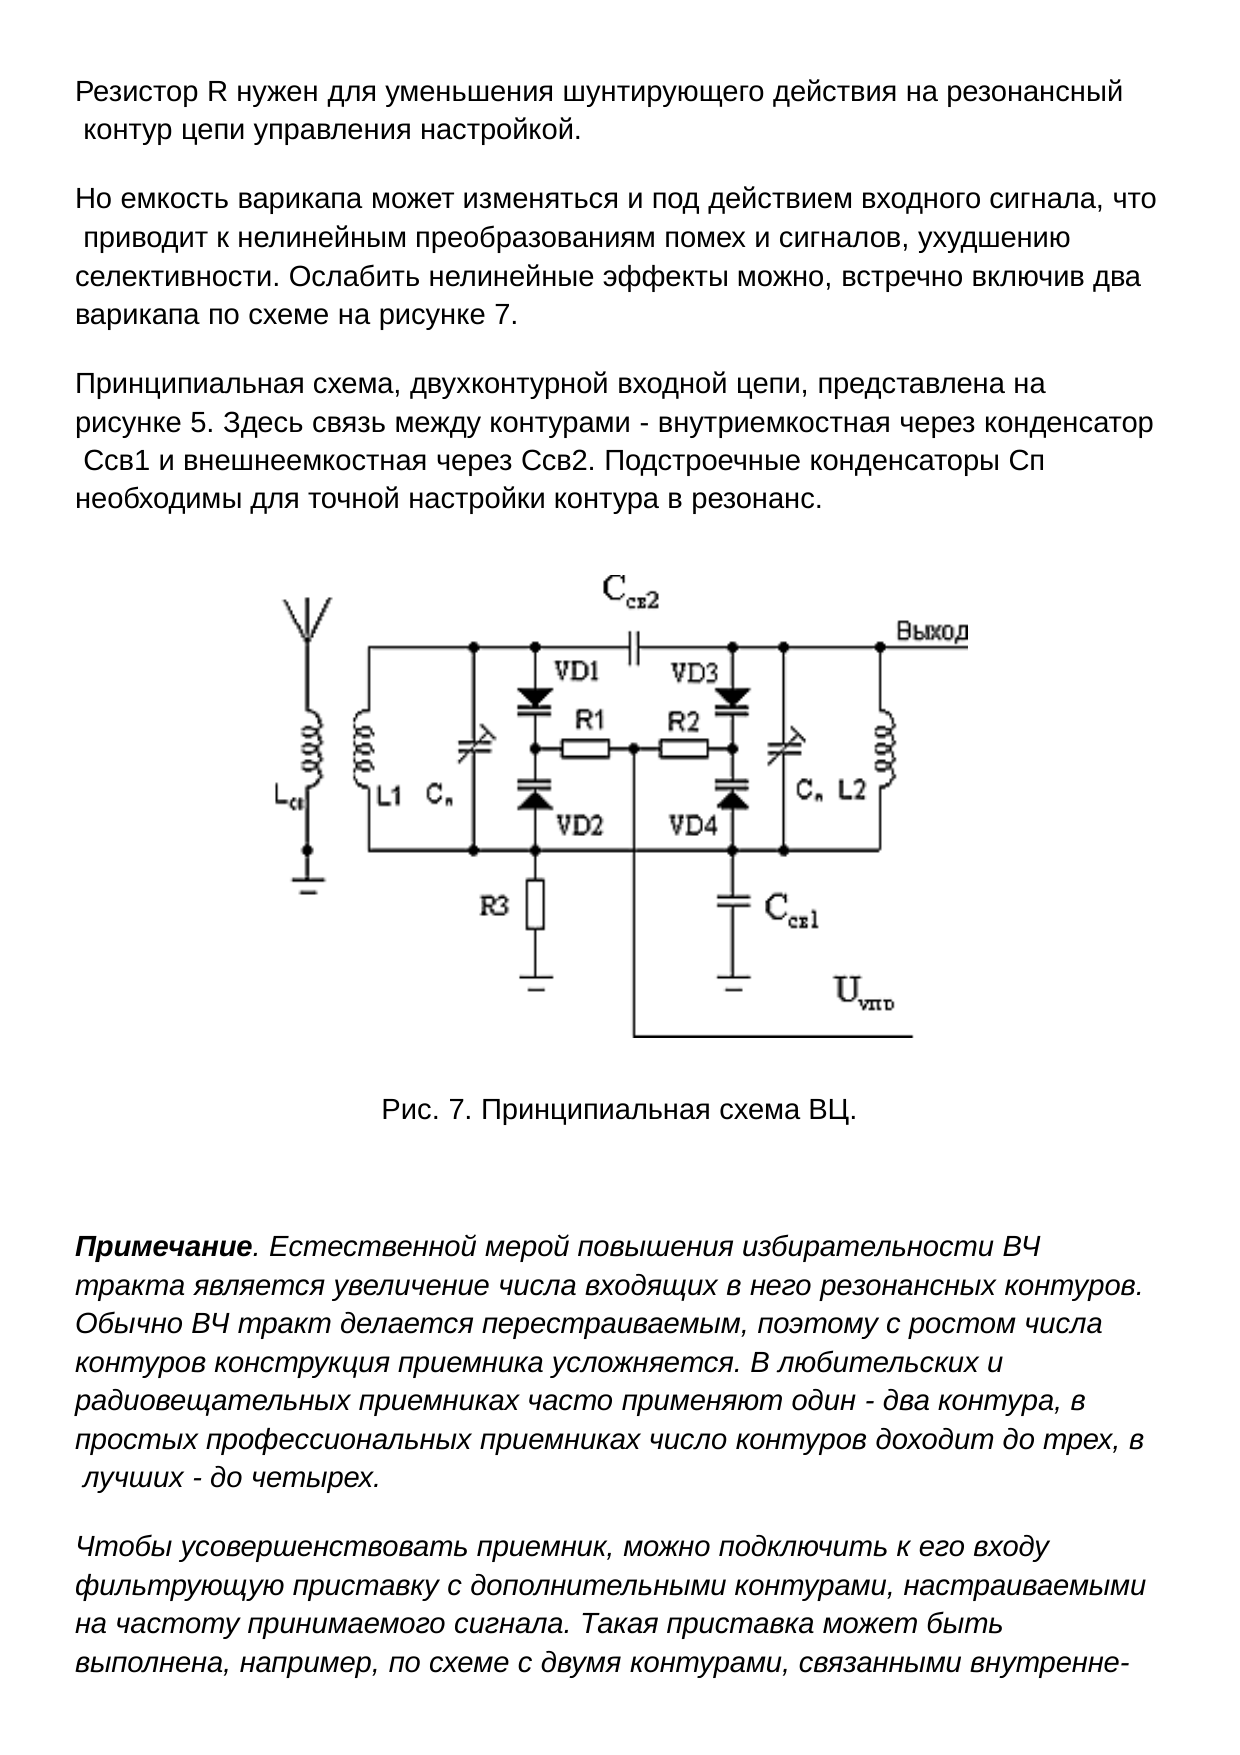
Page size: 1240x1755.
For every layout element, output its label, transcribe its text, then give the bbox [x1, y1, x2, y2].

picture [273, 575, 969, 1038]
text_box Примечание. Естественной мерой повышения избирательности ВЧ тракта является увеличение числа входящих в него резонансных контуров. Обычно ВЧ тракт делается перестраиваемым, поэтому с ростом числа контуров конструкция приемника усложняется. В любительских и радиовещательных приемниках часто применяют один - два контура, в простых профессиональных приемниках число контуров доходит до трех, в лучших - до четырех. Чтобы усовершенствовать приемник, можно подключить к его входу фильтрующую приставку с дополнительными контурами, настраиваемыми на частоту принимаемого сигнала. Такая приставка может быть выполнена, например, по схеме с двумя контурами, связанными внутренне- [72, 1221, 1157, 1679]
text_box Рис. 7. Принципиальная схема ВЦ. [379, 1088, 861, 1126]
text_box Резистор R нужен для уменьшения шунтирующего действия на резонансный контур цепи управления настройкой. Но емкость варикапа может изменяться и под действием входного сигнала, что приводит к нелинейным преобразованиям помех и сигналов, ухудшению селективности. Ослабить нелинейные эффекты можно, встречно включив два варикапа по схеме на рисунке 7. Принципиальная схема, двухконтурной входной цепи, представлена на рисунке 5. Здесь связь между контурами - внутриемкостная через конденсатор Ссв1 и внешнеемкостная через Ссв2. Подстроечные конденсаторы Cп необходимы для точной настройки контура в резонанс. [72, 67, 1165, 515]
